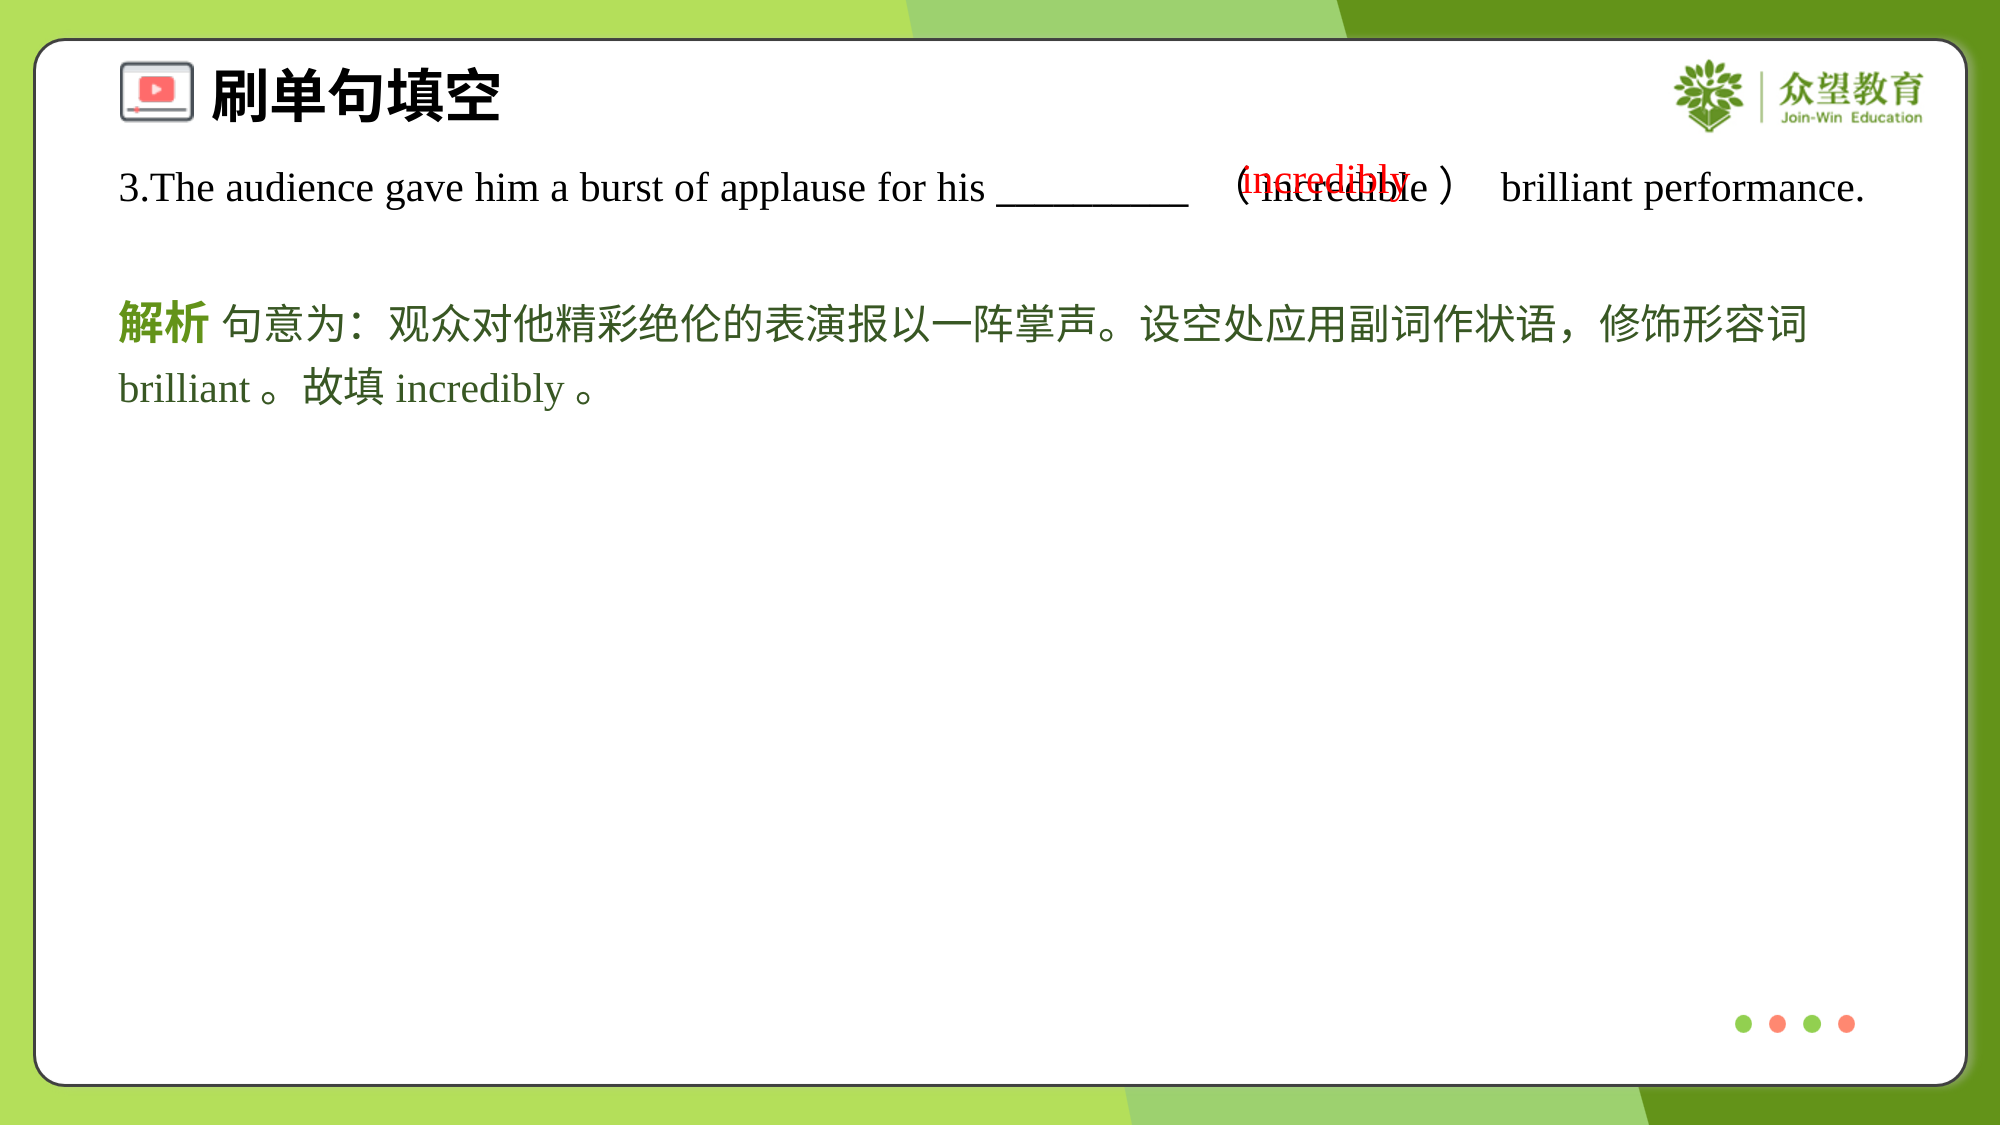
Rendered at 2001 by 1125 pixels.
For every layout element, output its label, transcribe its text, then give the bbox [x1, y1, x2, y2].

picture [0, 0, 2000, 1125]
text_box 解析 句意为：观众对他精彩绝伦的表演报以一阵掌声。设空处应用副词作状语，修饰形容词brilliant。故填incredibly。 [118, 279, 1883, 407]
text_box 3.The audience gave him a burst of applause for his __________ （incredible） brilliant performance. [118, 147, 1883, 268]
text_box incredibly [1237, 139, 1415, 197]
